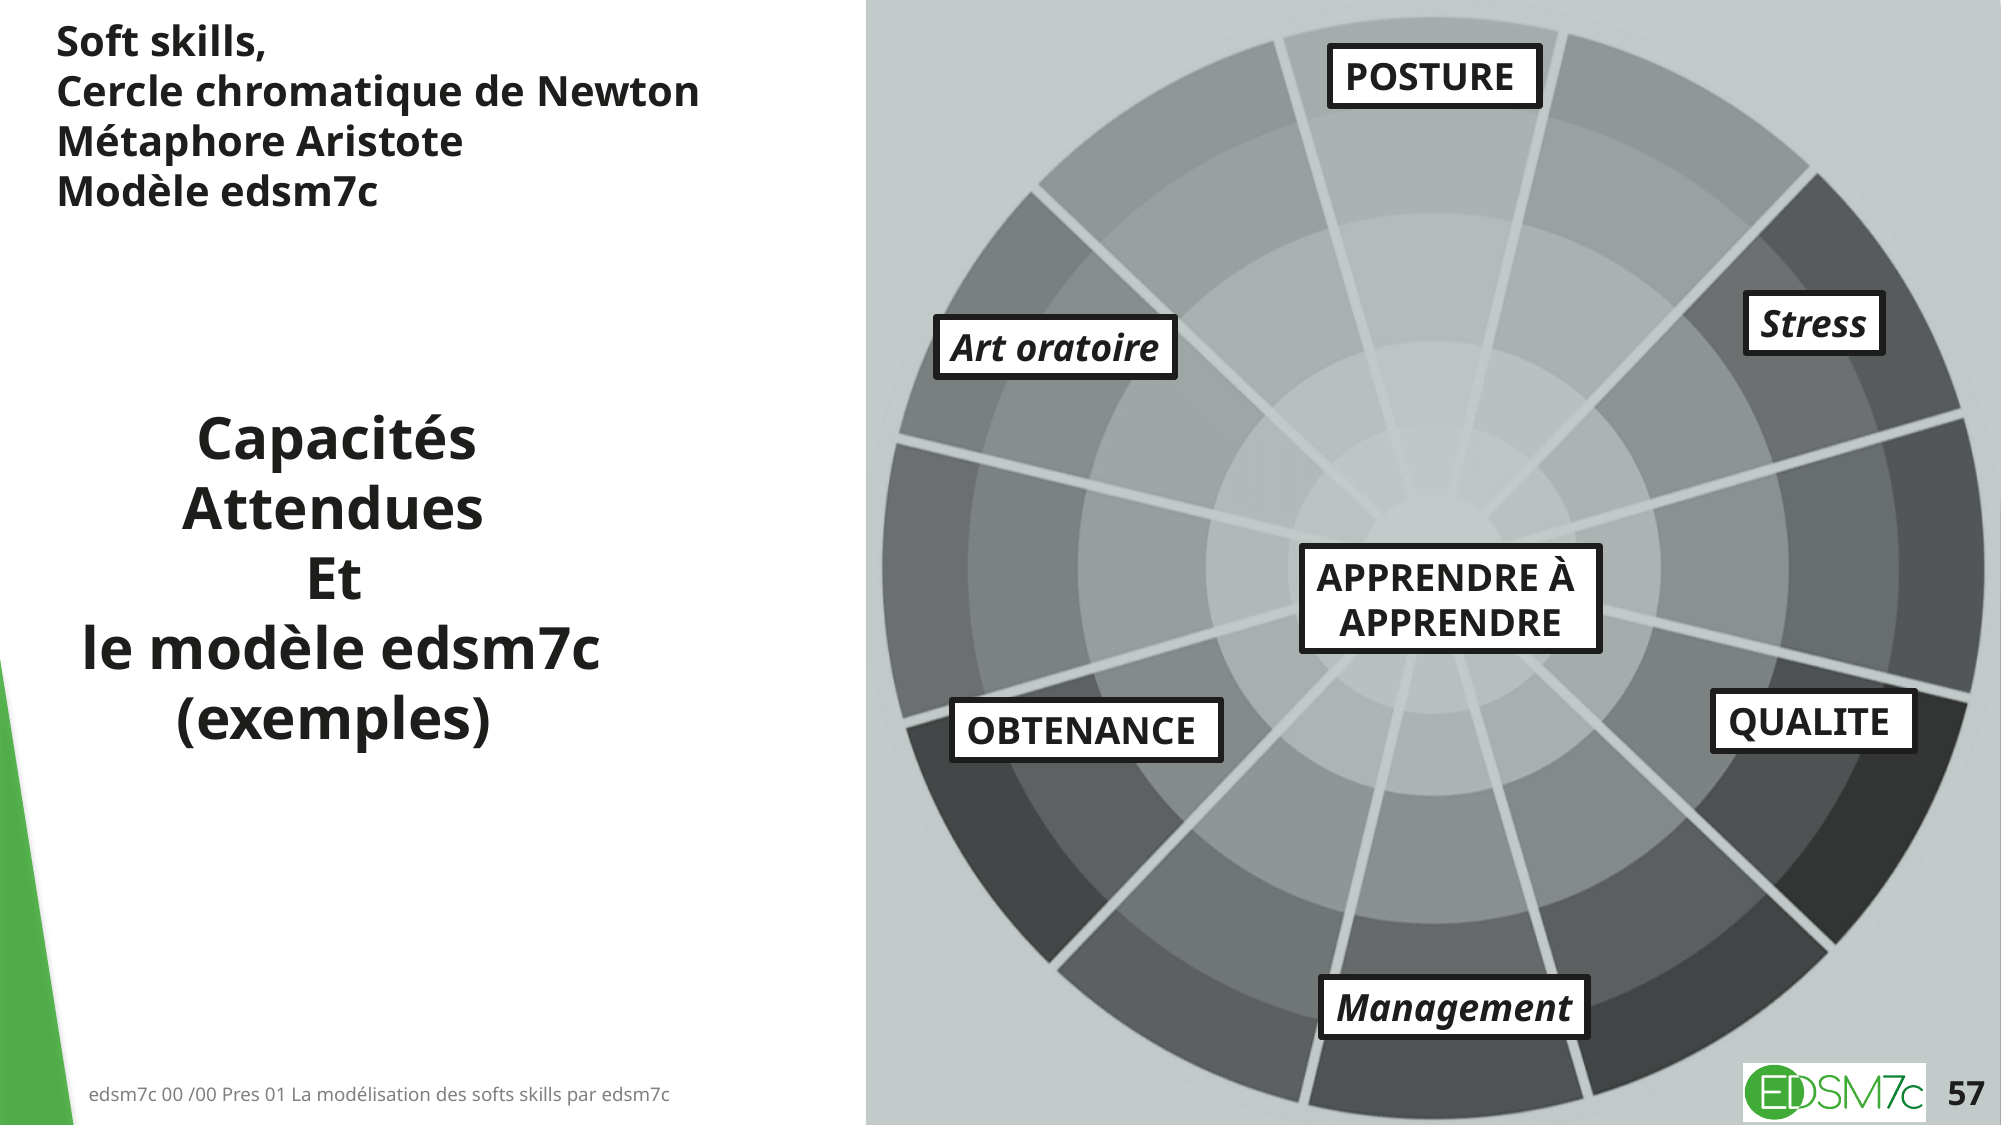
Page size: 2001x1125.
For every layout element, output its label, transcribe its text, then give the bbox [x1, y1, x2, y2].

text_box Soft skills, Cercle chromatique de Newton Métaphore Aristote Modèle edsm7c [41, 7, 717, 223]
footer edsm7c 00 /00 Pres 01 La modélisation des softs skills par edsm7c [73, 1065, 859, 1125]
picture [865, 0, 2000, 1125]
text_box Capacités Attendues Et le modèle edsm7c (exemples) [66, 394, 617, 759]
